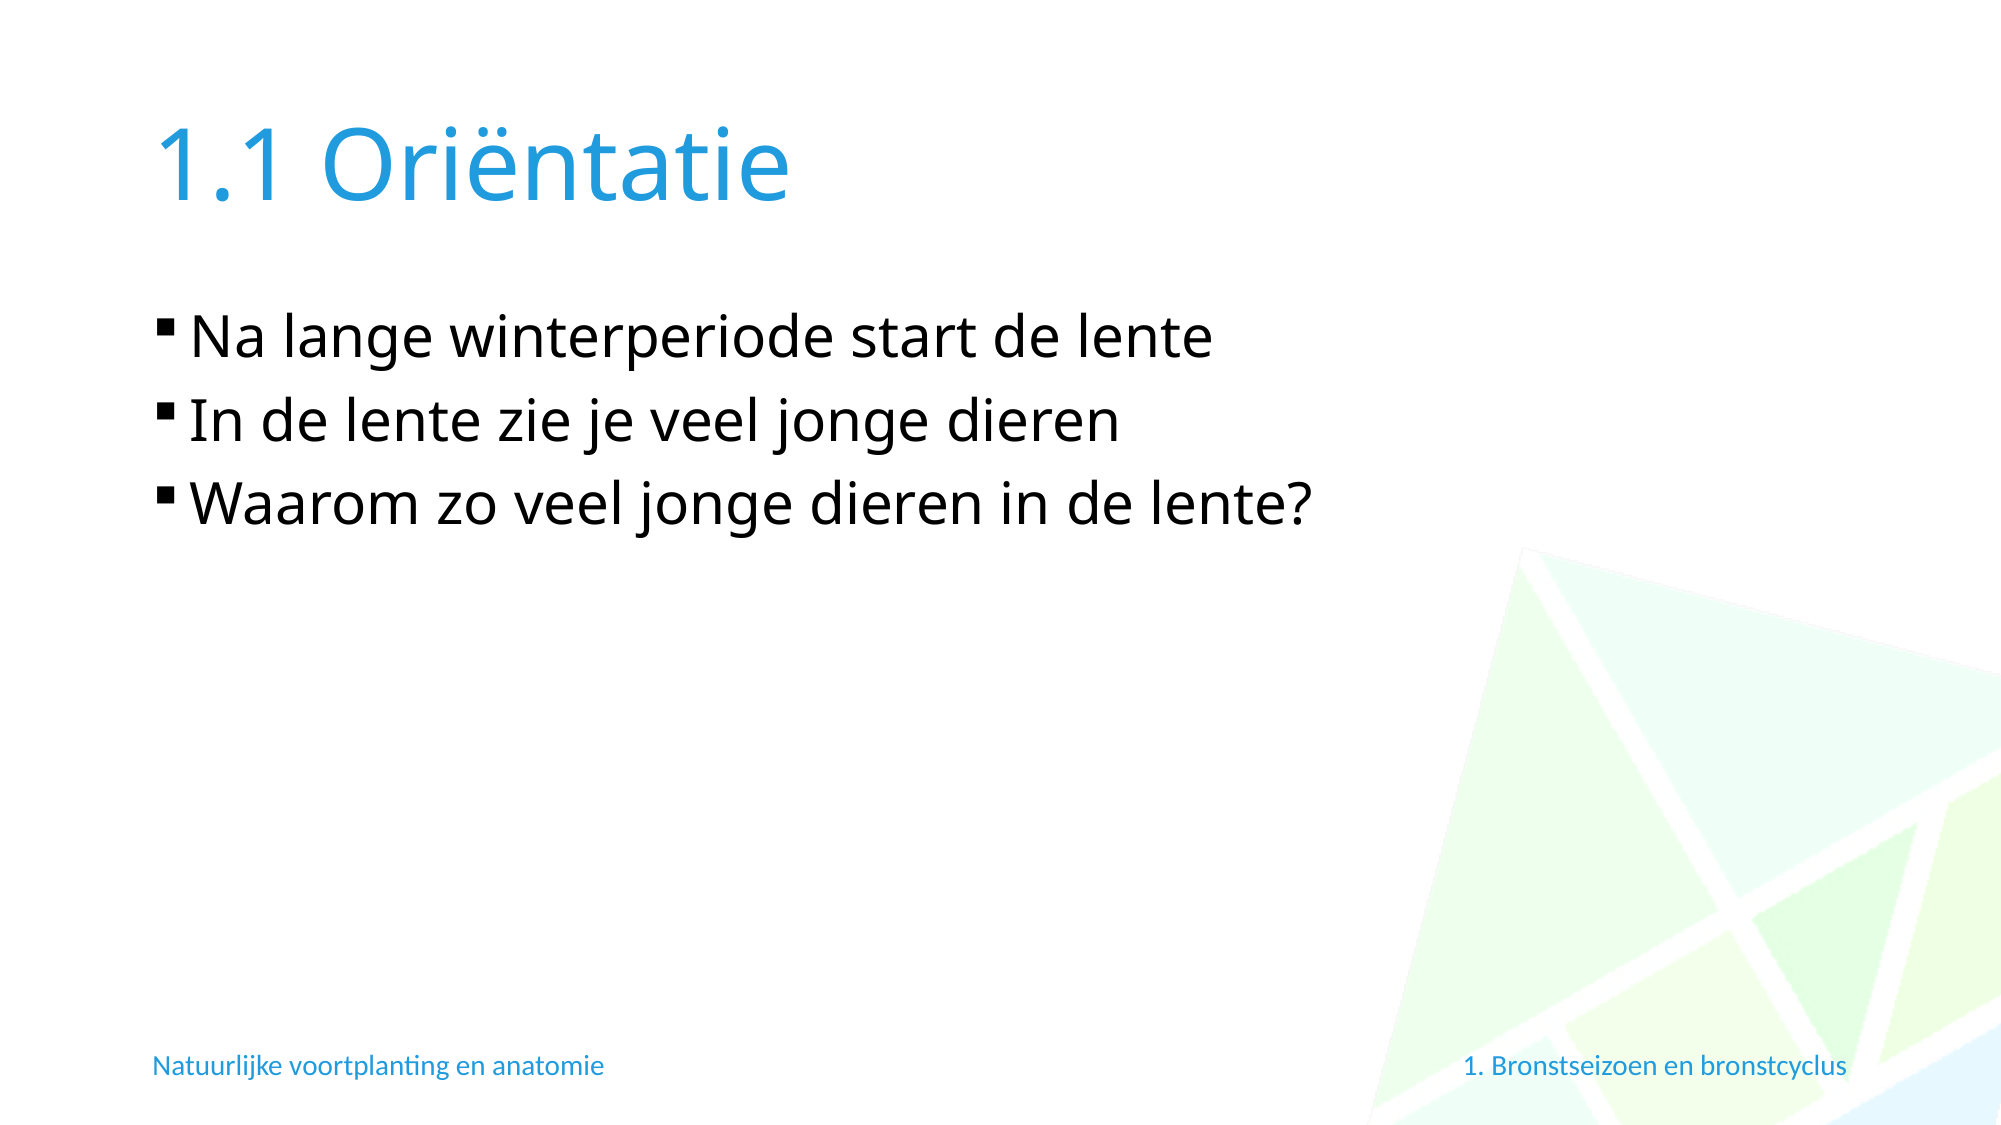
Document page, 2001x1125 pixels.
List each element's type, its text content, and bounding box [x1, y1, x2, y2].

list Natuurlijke voortplanting en anatomie [137, 1042, 642, 1086]
list Na lange winterperiode start de lente In de lente zie je veel jonge dieren Waarom zo veel jonge dieren in de lente? [137, 299, 1863, 602]
title 1.1 Oriëntatie [137, 59, 1863, 278]
list 1. Bronstseizoen en bronstcyclus [1412, 1042, 1863, 1103]
